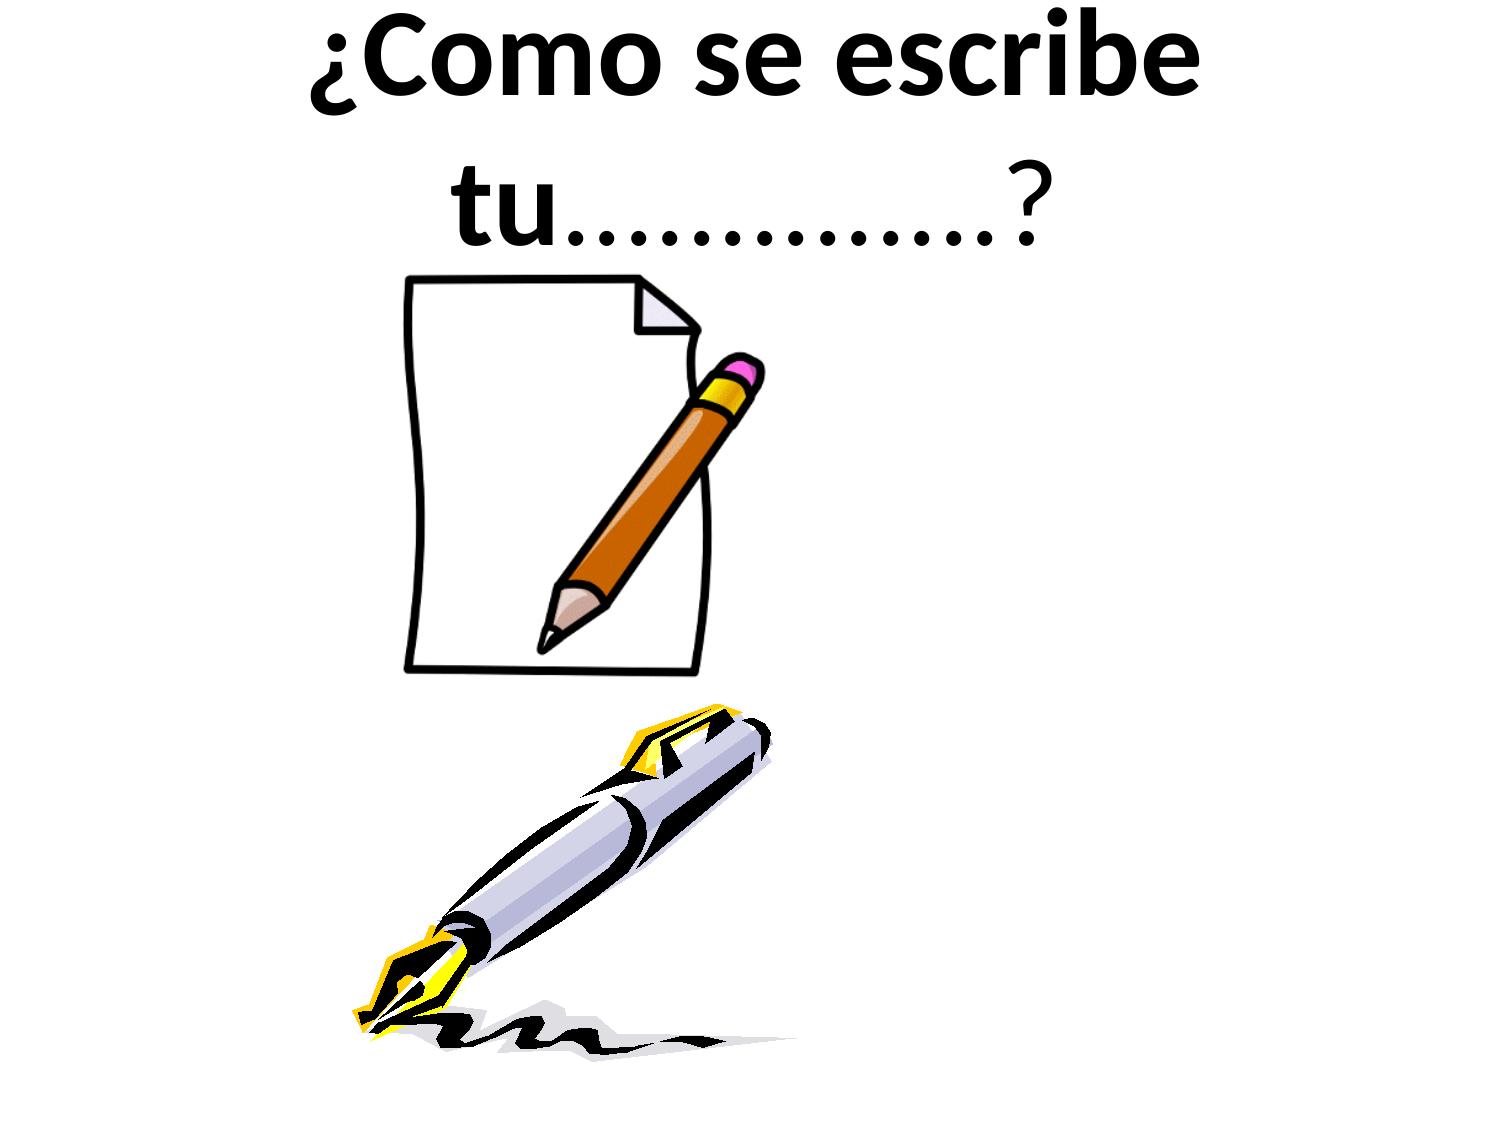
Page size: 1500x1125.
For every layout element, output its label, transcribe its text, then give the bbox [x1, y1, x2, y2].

title ¿Como se escribe tu..............? [117, 0, 1393, 242]
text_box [351, 269, 1218, 1064]
